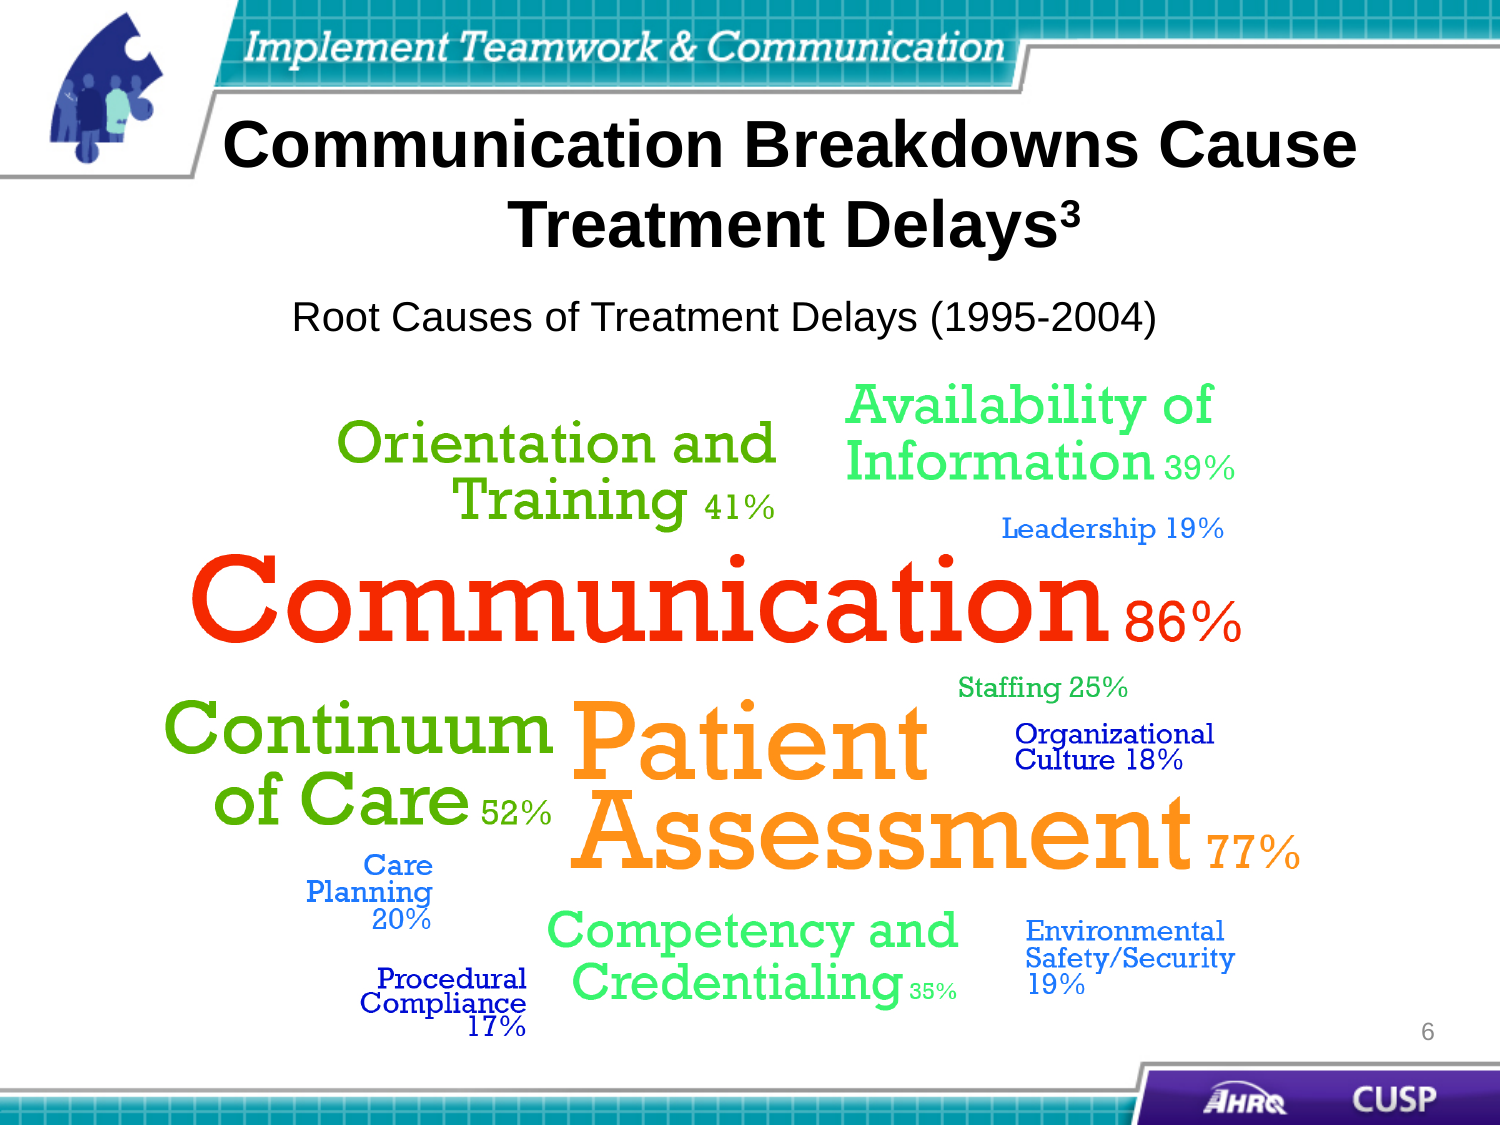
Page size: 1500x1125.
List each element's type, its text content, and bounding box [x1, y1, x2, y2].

slide_number 6 [1366, 999, 1450, 1060]
picture [0, 0, 1500, 1125]
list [99, 374, 1367, 1051]
list Root Causes of Treatment Delays (1995-2004) [49, 282, 1401, 1026]
title Communication Breakdowns Cause Treatment Delays3 [124, 87, 1476, 276]
